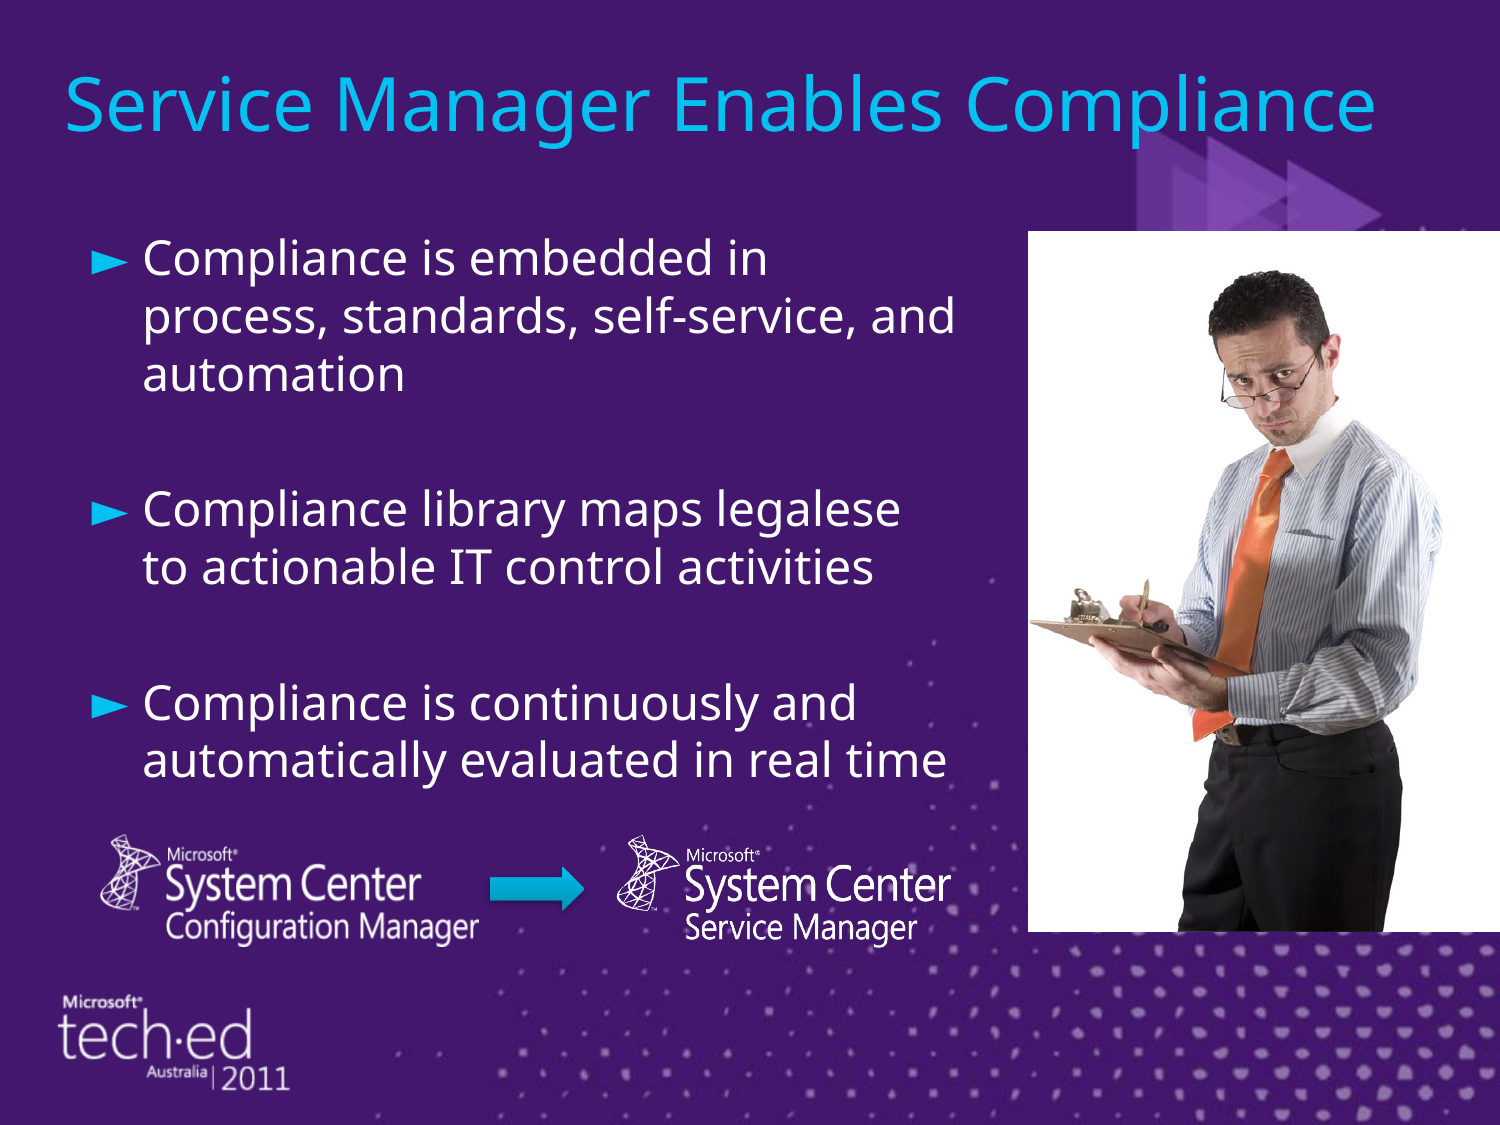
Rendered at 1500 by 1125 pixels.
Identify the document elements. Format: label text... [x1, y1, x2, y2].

picture [0, 0, 1500, 1125]
list Compliance is embedded in process, standards, self-service, and automation Compliance library maps legalese to actionable IT control activities Compliance is continuously and automatically evaluated in real time [76, 219, 975, 811]
title Service Manager Enables Compliance [49, 7, 1400, 195]
text_box [490, 866, 585, 912]
